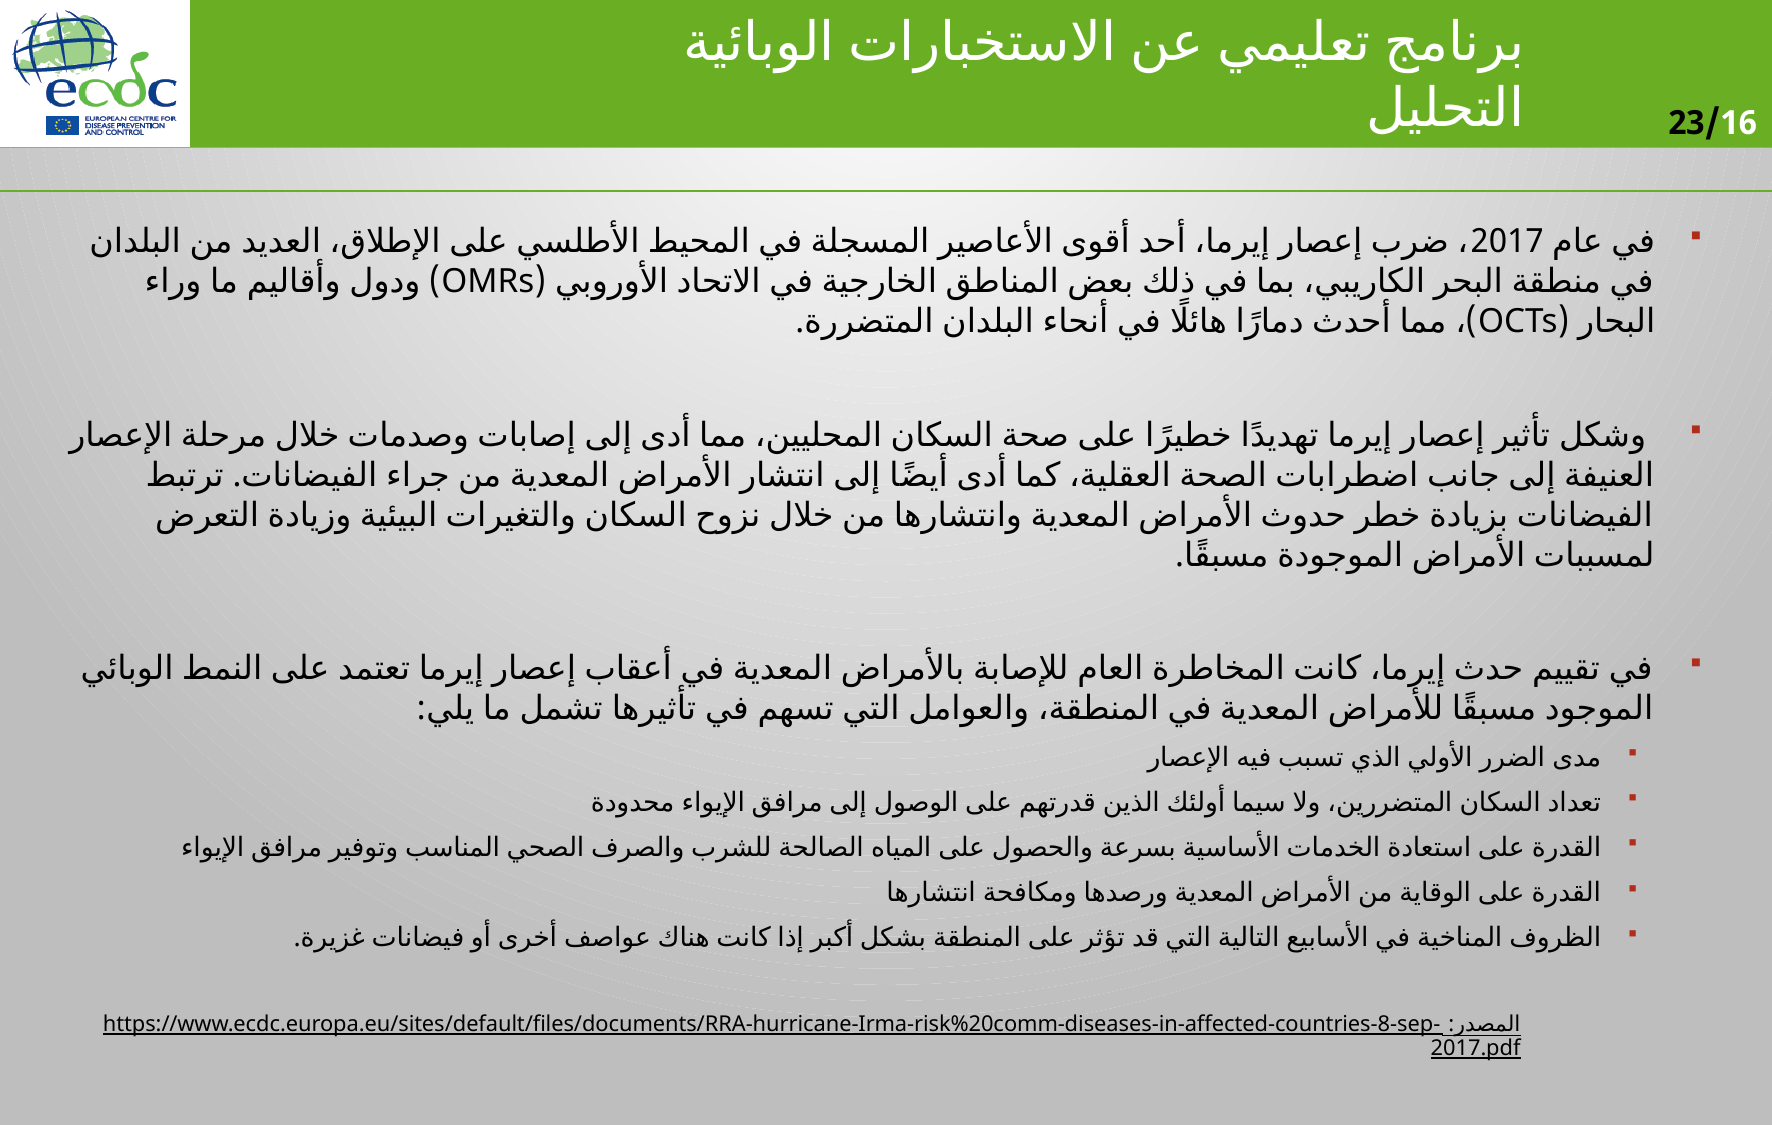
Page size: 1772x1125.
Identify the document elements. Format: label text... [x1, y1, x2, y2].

list في عام 2017، ضرب إعصار إيرما، أحد أقوى الأعاصير المسجلة في المحيط الأطلسي على الإطلاق، العديد من البلدان في منطقة البحر الكاريبي، بما في ذلك بعض المناطق الخارجية في الاتحاد الأوروبي (OMRs) ودول وأقاليم ما وراء البحار (OCTs)، مما أحدث دمارًا هائلًا في أنحاء البلدان المتضررة. وشكل تأثير إعصار إيرما تهديدًا خطيرًا على صحة السكان المحليين، مما أدى إلى إصابات وصدمات خلال مرحلة الإعصار العنيفة إلى جانب اضطرابات الصحة العقلية، كما أدى أيضًا إلى انتشار الأمراض المعدية من جراء الفيضانات. ترتبط الفيضانات بزيادة خطر حدوث الأمراض المعدية وانتشارها من خلال نزوح السكان والتغيرات البيئية وزيادة التعرض لمسببات الأمراض الموجودة مسبقًا. في تقييم حدث إيرما، كانت المخاطرة العام للإصابة بالأمراض المعدية في أعقاب إعصار إيرما تعتمد على النمط الوبائي الموجود مسبقًا للأمراض المعدية في المنطقة، والعوامل التي تسهم في تأثيرها تشمل ما يلي: مدى الضرر الأولي الذي تسبب فيه الإعصار تعداد السكان المتضررين، ولا سيما أولئك الذين قدرتهم على الوصول إلى مرافق الإيواء محدودة القدرة على استعادة الخدمات الأساسية بسرعة والحصول على المياه الصالحة للشرب والصرف الصحي المناسب وتوفير مرافق الإيواء القدرة على الوقاية من الأمراض المعدية ورصدها ومكافحة انتشارها الظروف المناخية في الأسابيع التالية التي قد تؤثر على المنطقة بشكل أكبر إذا كانت هناك عواصف أخرى أو فيضانات غزيرة. [53, 212, 1714, 973]
text_box المصدر: https://www.ecdc.europa.eu/sites/default/files/documents/RRA-hurricane-Irma-risk%20comm-diseases-in-affected-countries-8-sep-2017.pdf [22, 1005, 1536, 1068]
picture [0, 0, 190, 147]
